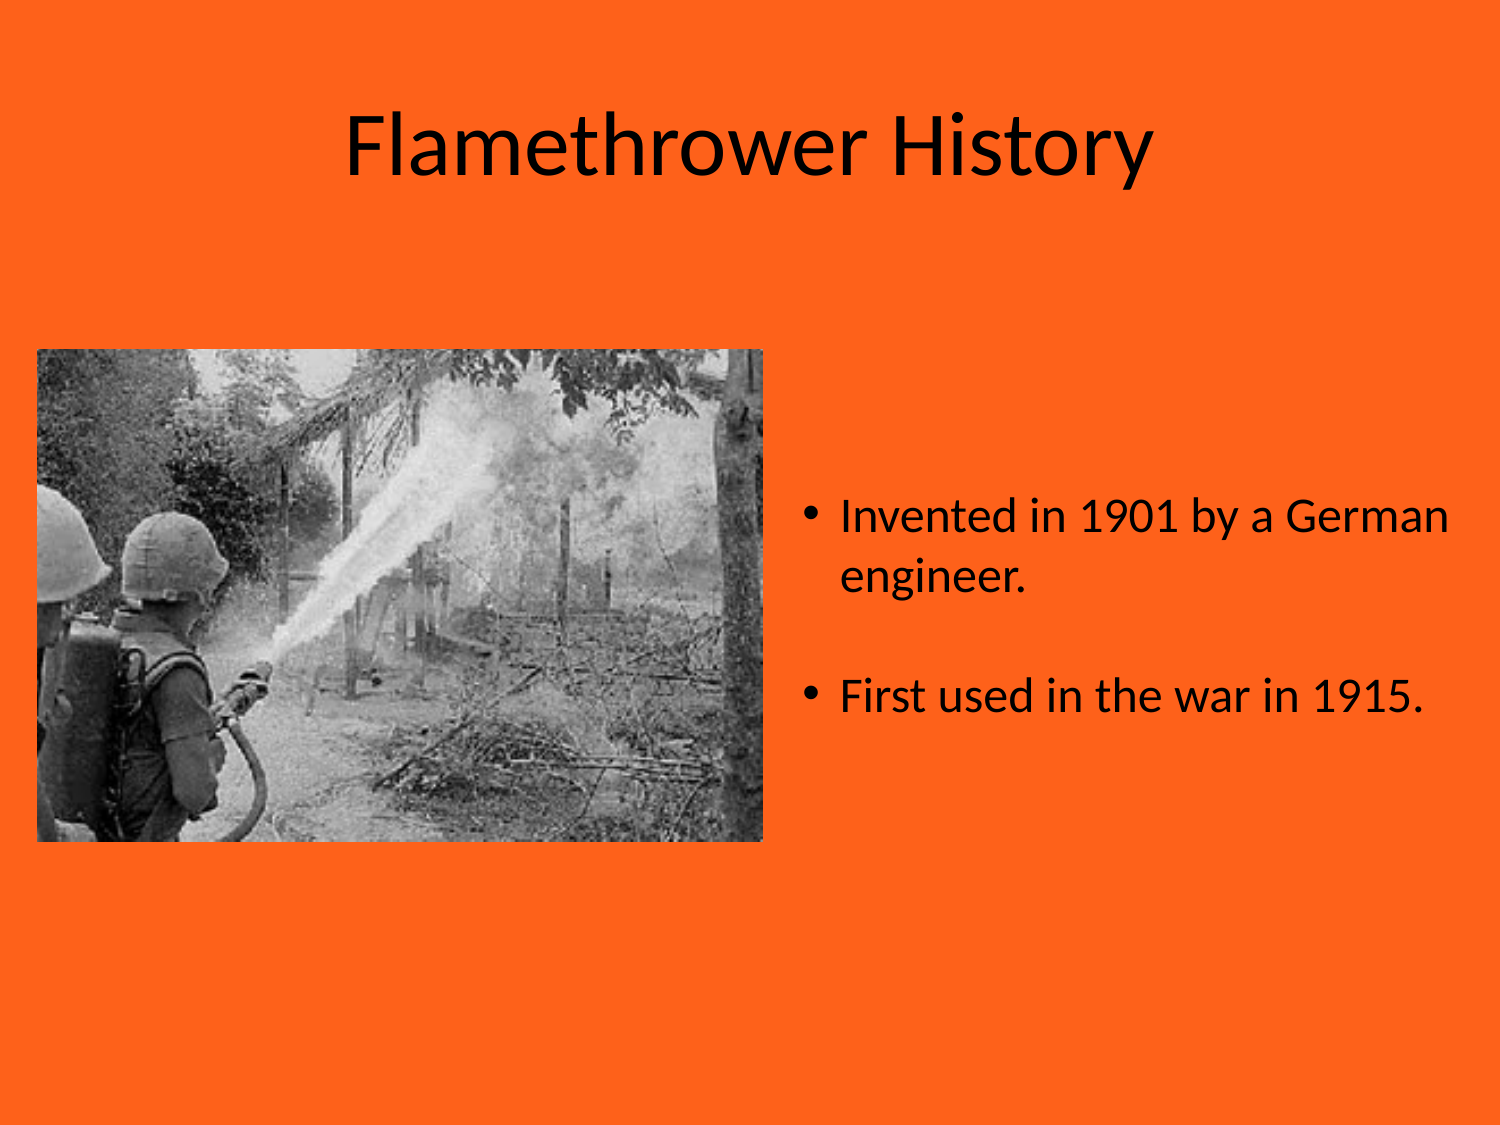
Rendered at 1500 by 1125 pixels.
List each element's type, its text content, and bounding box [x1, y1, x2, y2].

text_box Invented in 1901 by a German engineer. First used in the war in 1915. [787, 474, 1500, 730]
picture [37, 349, 763, 842]
title Flamethrower History [75, 45, 1425, 233]
